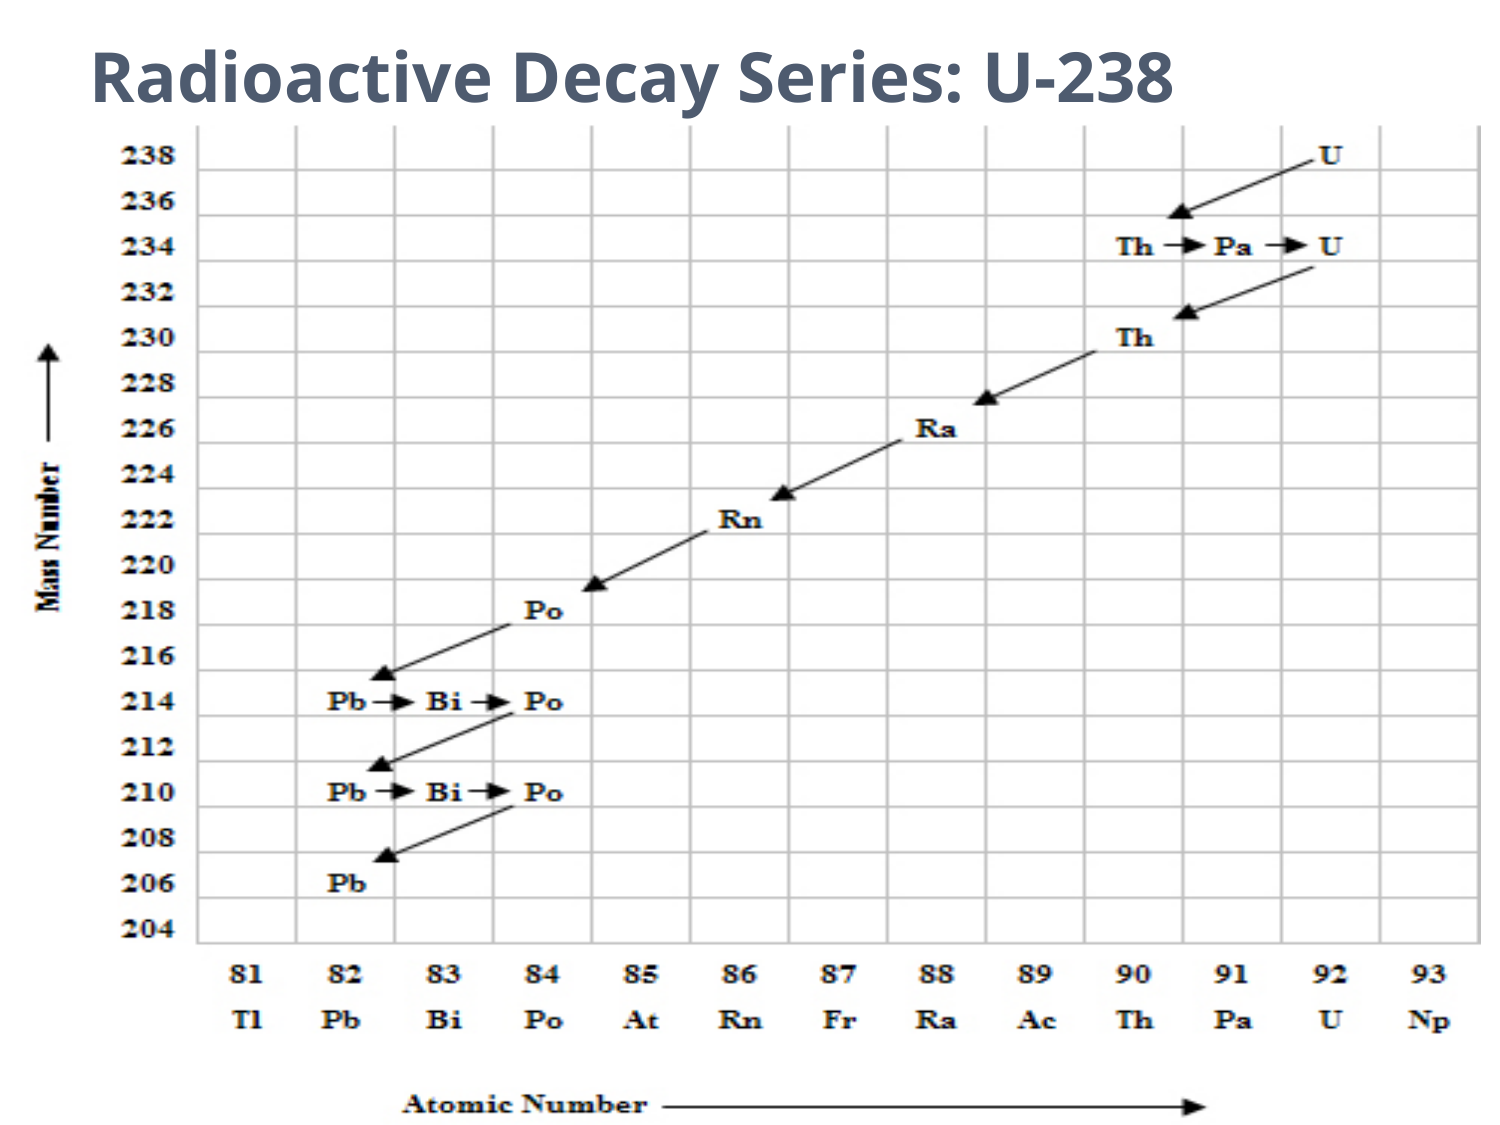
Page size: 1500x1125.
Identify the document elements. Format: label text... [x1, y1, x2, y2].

title Radioactive Decay Series: U-238 [75, 0, 1425, 124]
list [0, 124, 1481, 1125]
